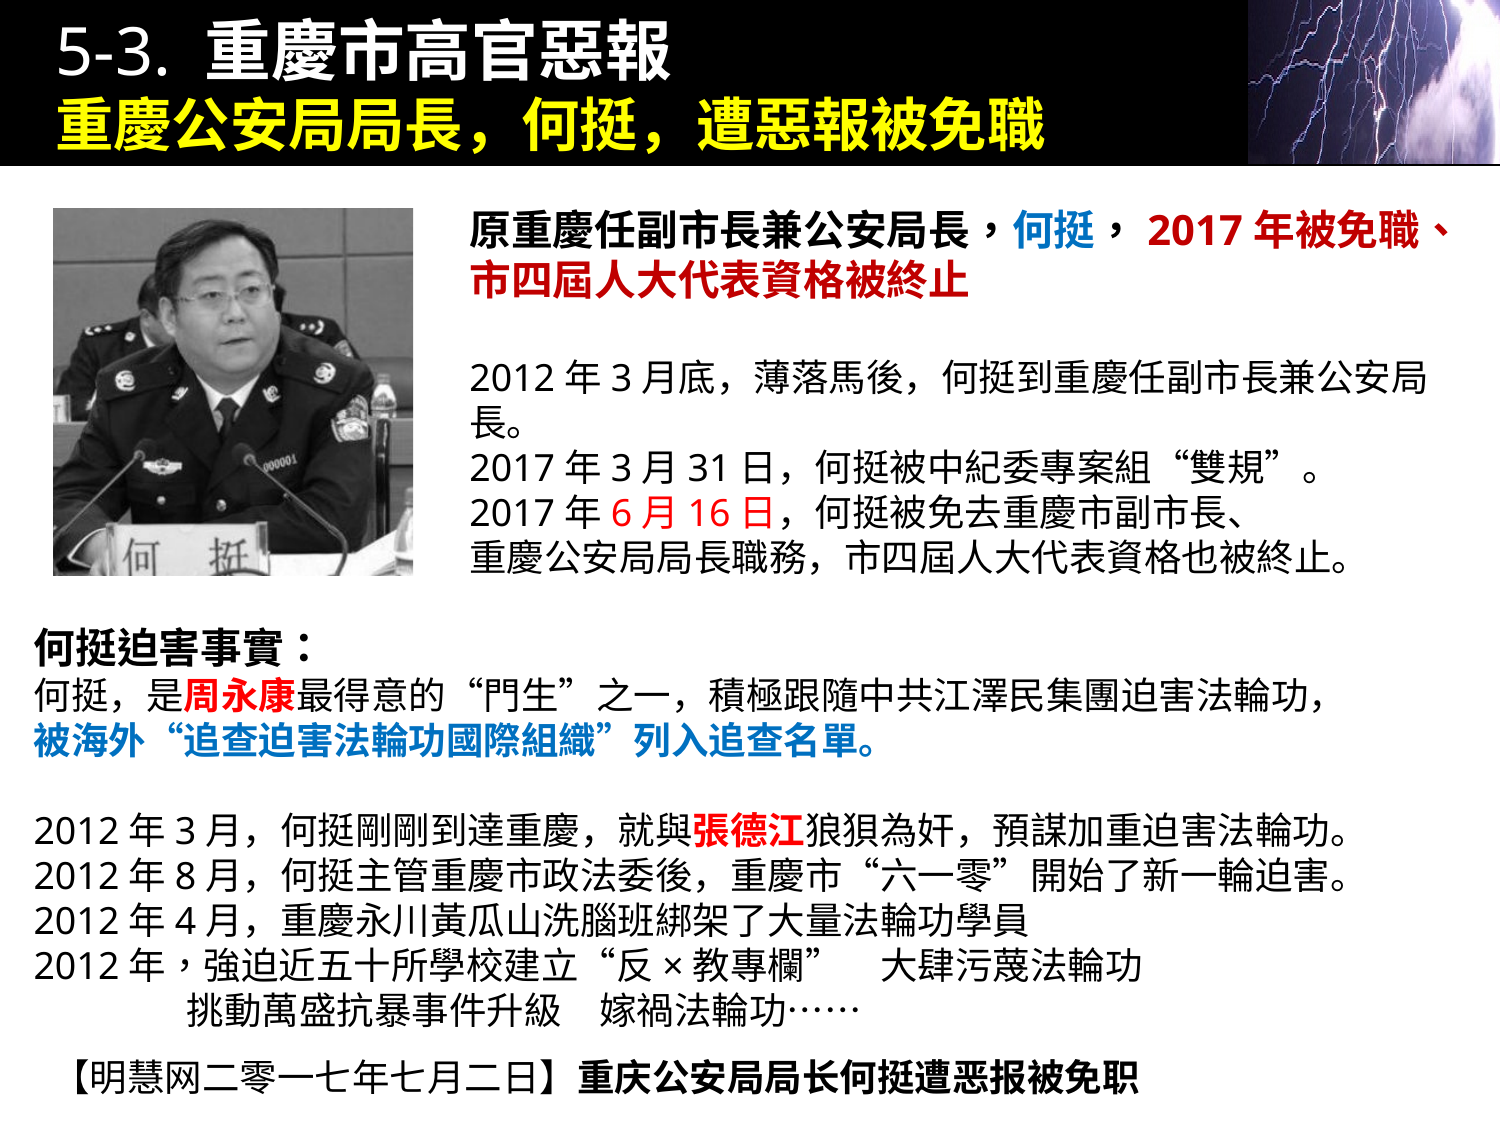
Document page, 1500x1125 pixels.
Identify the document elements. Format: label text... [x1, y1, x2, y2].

picture [52, 207, 414, 576]
text_box 原重慶任副市長兼公安局長，何挺，2017年被免職、市四屆人大代表資格被終止 2012年3月底，薄落馬後，何挺到重慶任副市長兼公安局長。 2017年3月31日，何挺被中紀委專案組“雙規”。 2017年6月16日，何挺被免去重慶市副市長、 重慶公安局局長職務，市四屆人大代表資格也被終止。 [454, 196, 1459, 587]
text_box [0, 0, 1500, 165]
text_box 【明慧网二零一七年七月二日】重庆公安局局长何挺遭恶报被免职 [37, 1046, 1155, 1107]
text_box 何挺迫害事實： 何挺，是周永康最得意的“門生”之一，積極跟隨中共江澤民集團迫害法輪功， 被海外“追查迫害法輪功國際組織”列入追查名單。 2012年3月，何挺剛剛到達重慶，就與張德江狼狽為奸，預謀加重迫害法輪功。 2012年8月，何挺主管重慶市政法委後，重慶市“六一零”開始了新一輪迫害。 2012年4月，重慶永川黃瓜山洗腦班綁架了大量法輪功學員 2012年，強迫近五十所學校建立“反×教專欄” 大肆污蔑法輪功 挑動萬盛抗暴事件升級 嫁禍法輪功…… [18, 614, 1482, 1040]
